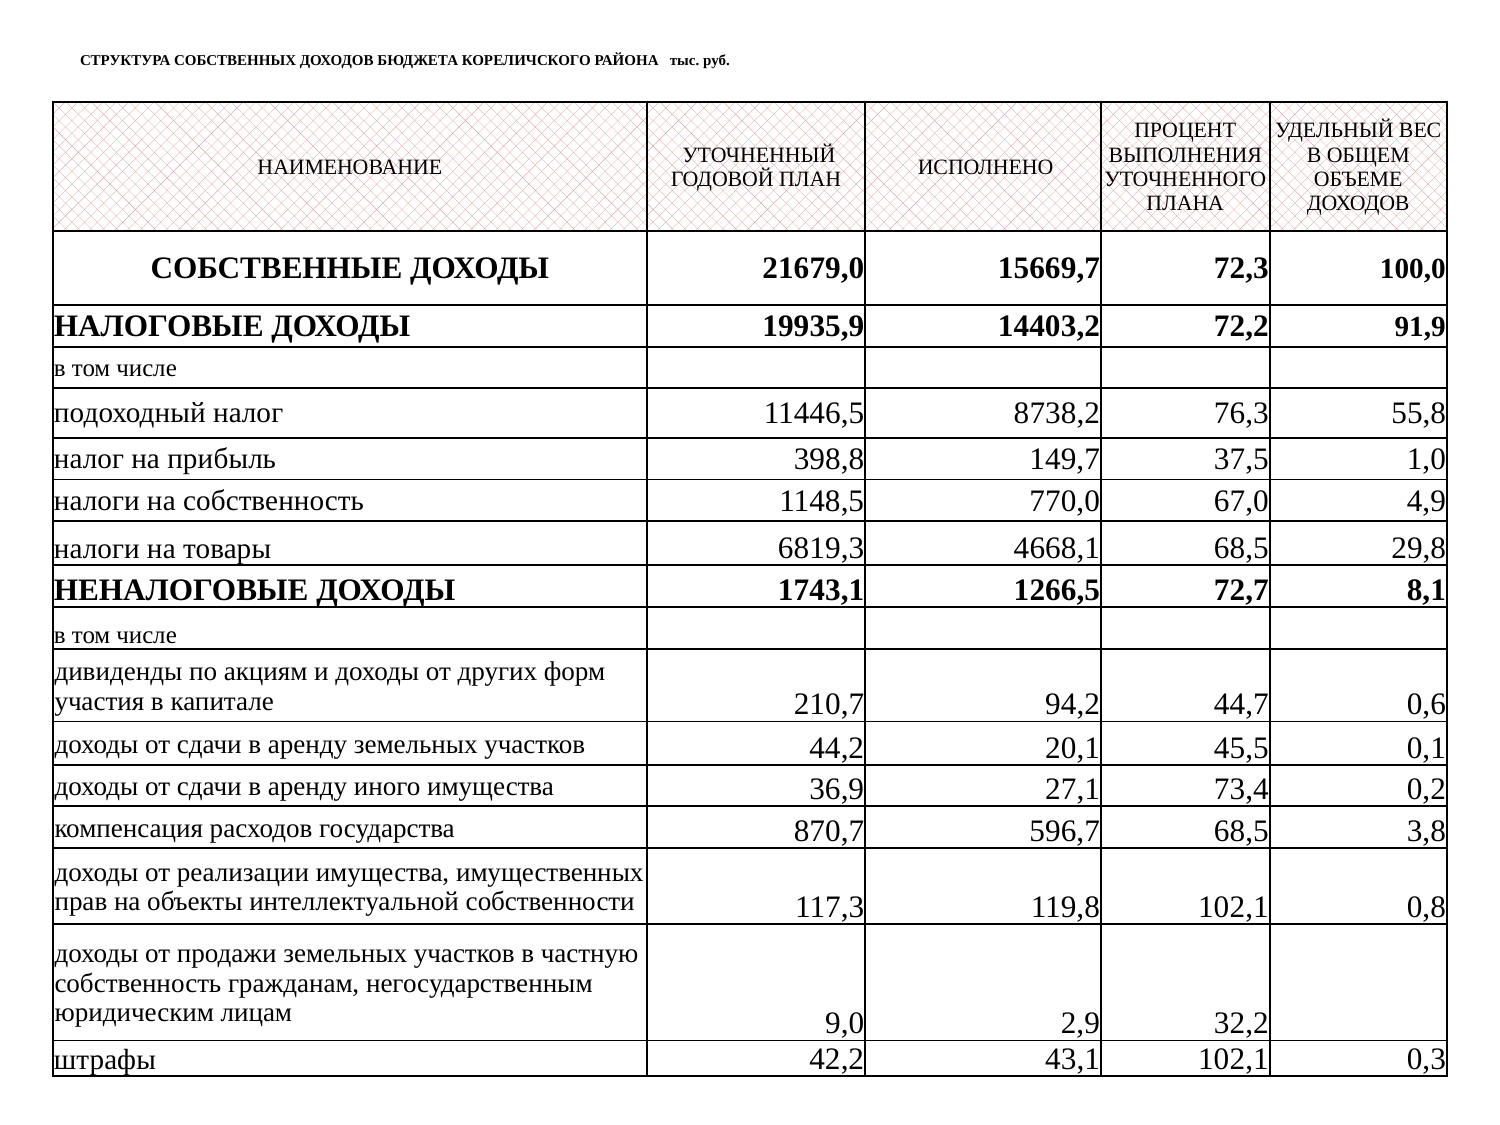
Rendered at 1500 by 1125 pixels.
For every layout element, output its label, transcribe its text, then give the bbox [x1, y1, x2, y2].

table_header ИСПОЛНЕНО [866, 103, 1100, 230]
table_cell 770,0 [866, 480, 1100, 520]
table_cell налоги на собственность [54, 480, 646, 520]
table_cell 0,1 [1271, 722, 1446, 764]
table_cell 8,1 [1271, 566, 1446, 606]
table_cell 29,8 [1271, 522, 1446, 564]
table_cell 1,0 [1271, 439, 1446, 479]
table_cell 55,8 [1271, 389, 1446, 437]
table_cell СОБСТВЕННЫЕ ДОХОДЫ [54, 232, 646, 304]
table_cell 72,3 [1102, 232, 1269, 304]
table_cell [1102, 348, 1269, 387]
table_cell 102,1 [1102, 1041, 1269, 1075]
table_cell 11446,5 [648, 389, 864, 437]
table_cell 0,3 [1271, 1041, 1446, 1075]
table_cell [866, 608, 1100, 648]
table_cell 1266,5 [866, 566, 1100, 606]
table_cell НАЛОГОВЫЕ ДОХОДЫ [54, 306, 646, 346]
table_cell 102,1 [1102, 849, 1269, 923]
table_cell подоходный налог [54, 389, 646, 437]
table_cell 68,5 [1102, 807, 1269, 847]
table_header НАИМЕНОВАНИЕ [54, 103, 646, 230]
table_cell 67,0 [1102, 480, 1269, 520]
table_cell налог на прибыль [54, 439, 646, 479]
table_cell 4668,1 [866, 522, 1100, 564]
table_cell 3,8 [1271, 807, 1446, 847]
table_cell 19935,9 [648, 306, 864, 346]
table_cell 0,2 [1271, 766, 1446, 805]
table_cell 68,5 [1102, 522, 1269, 564]
table_cell 15669,7 [866, 232, 1100, 304]
table_cell 72,2 [1102, 306, 1269, 346]
table_cell 36,9 [648, 766, 864, 805]
table_cell 119,8 [866, 849, 1100, 923]
table_cell в том числе [54, 348, 646, 387]
table_header УТОЧНЕННЫЙ ГОДОВОЙ ПЛАН [648, 103, 864, 230]
table_cell 44,7 [1102, 650, 1269, 721]
table_cell 210,7 [648, 650, 864, 721]
table_cell 32,2 [1102, 925, 1269, 1040]
table_cell 9,0 [648, 925, 864, 1040]
title СТРУКТУРА СОБСТВЕННЫХ ДОХОДОВ БЮДЖЕТА КОРЕЛИЧСКОГО РАЙОНА тыс. руб. [64, 42, 1483, 77]
table_cell доходы от продажи земельных участков в частную собственность гражданам, негосударственным юридическим лицам [54, 925, 646, 1040]
table_cell [1271, 608, 1446, 648]
table_header УДЕЛЬНЫЙ ВЕС В ОБЩЕМ ОБЪЕМЕ ДОХОДОВ [1271, 103, 1446, 230]
table_cell 870,7 [648, 807, 864, 847]
table_cell 37,5 [1102, 439, 1269, 479]
table_cell 76,3 [1102, 389, 1269, 437]
table_cell [1271, 925, 1446, 1040]
table_cell 45,5 [1102, 722, 1269, 764]
table_cell 1743,1 [648, 566, 864, 606]
table_cell [648, 348, 864, 387]
table_cell [866, 348, 1100, 387]
table_header ПРОЦЕНТ ВЫПОЛНЕНИЯ УТОЧНЕННОГО ПЛАНА [1102, 103, 1269, 230]
table_cell 21679,0 [648, 232, 864, 304]
table_cell 14403,2 [866, 306, 1100, 346]
table_cell 4,9 [1271, 480, 1446, 520]
table_cell 117,3 [648, 849, 864, 923]
table_cell 596,7 [866, 807, 1100, 847]
table_cell 0,6 [1271, 650, 1446, 721]
table_cell 44,2 [648, 722, 864, 764]
table_cell в том числе [54, 608, 646, 648]
table_cell налоги на товары [54, 522, 646, 564]
table_cell [1271, 348, 1446, 387]
table_cell 1148,5 [648, 480, 864, 520]
table_cell 398,8 [648, 439, 864, 479]
table_cell 100,0 [1271, 232, 1446, 304]
table_cell 73,4 [1102, 766, 1269, 805]
table_cell 20,1 [866, 722, 1100, 764]
table_cell компенсация расходов государства [54, 807, 646, 847]
table_cell 27,1 [866, 766, 1100, 805]
table_cell 2,9 [866, 925, 1100, 1040]
table_cell штрафы [54, 1041, 646, 1075]
table_cell 42,2 [648, 1041, 864, 1075]
table_cell 43,1 [866, 1041, 1100, 1075]
table_cell НЕНАЛОГОВЫЕ ДОХОДЫ [54, 566, 646, 606]
table_cell доходы от реализации имущества, имущественных прав на объекты интеллектуальной собственности [54, 849, 646, 923]
table_cell [648, 608, 864, 648]
table_cell 94,2 [866, 650, 1100, 721]
table_cell доходы от сдачи в аренду иного имущества [54, 766, 646, 805]
table_cell [1102, 608, 1269, 648]
table_cell 0,8 [1271, 849, 1446, 923]
table_cell 72,7 [1102, 566, 1269, 606]
table_cell 8738,2 [866, 389, 1100, 437]
table_cell 149,7 [866, 439, 1100, 479]
table_cell 91,9 [1271, 306, 1446, 346]
table_cell 6819,3 [648, 522, 864, 564]
table_cell доходы от сдачи в аренду земельных участков [54, 722, 646, 764]
table_cell дивиденды по акциям и доходы от других форм участия в капитале [54, 650, 646, 721]
